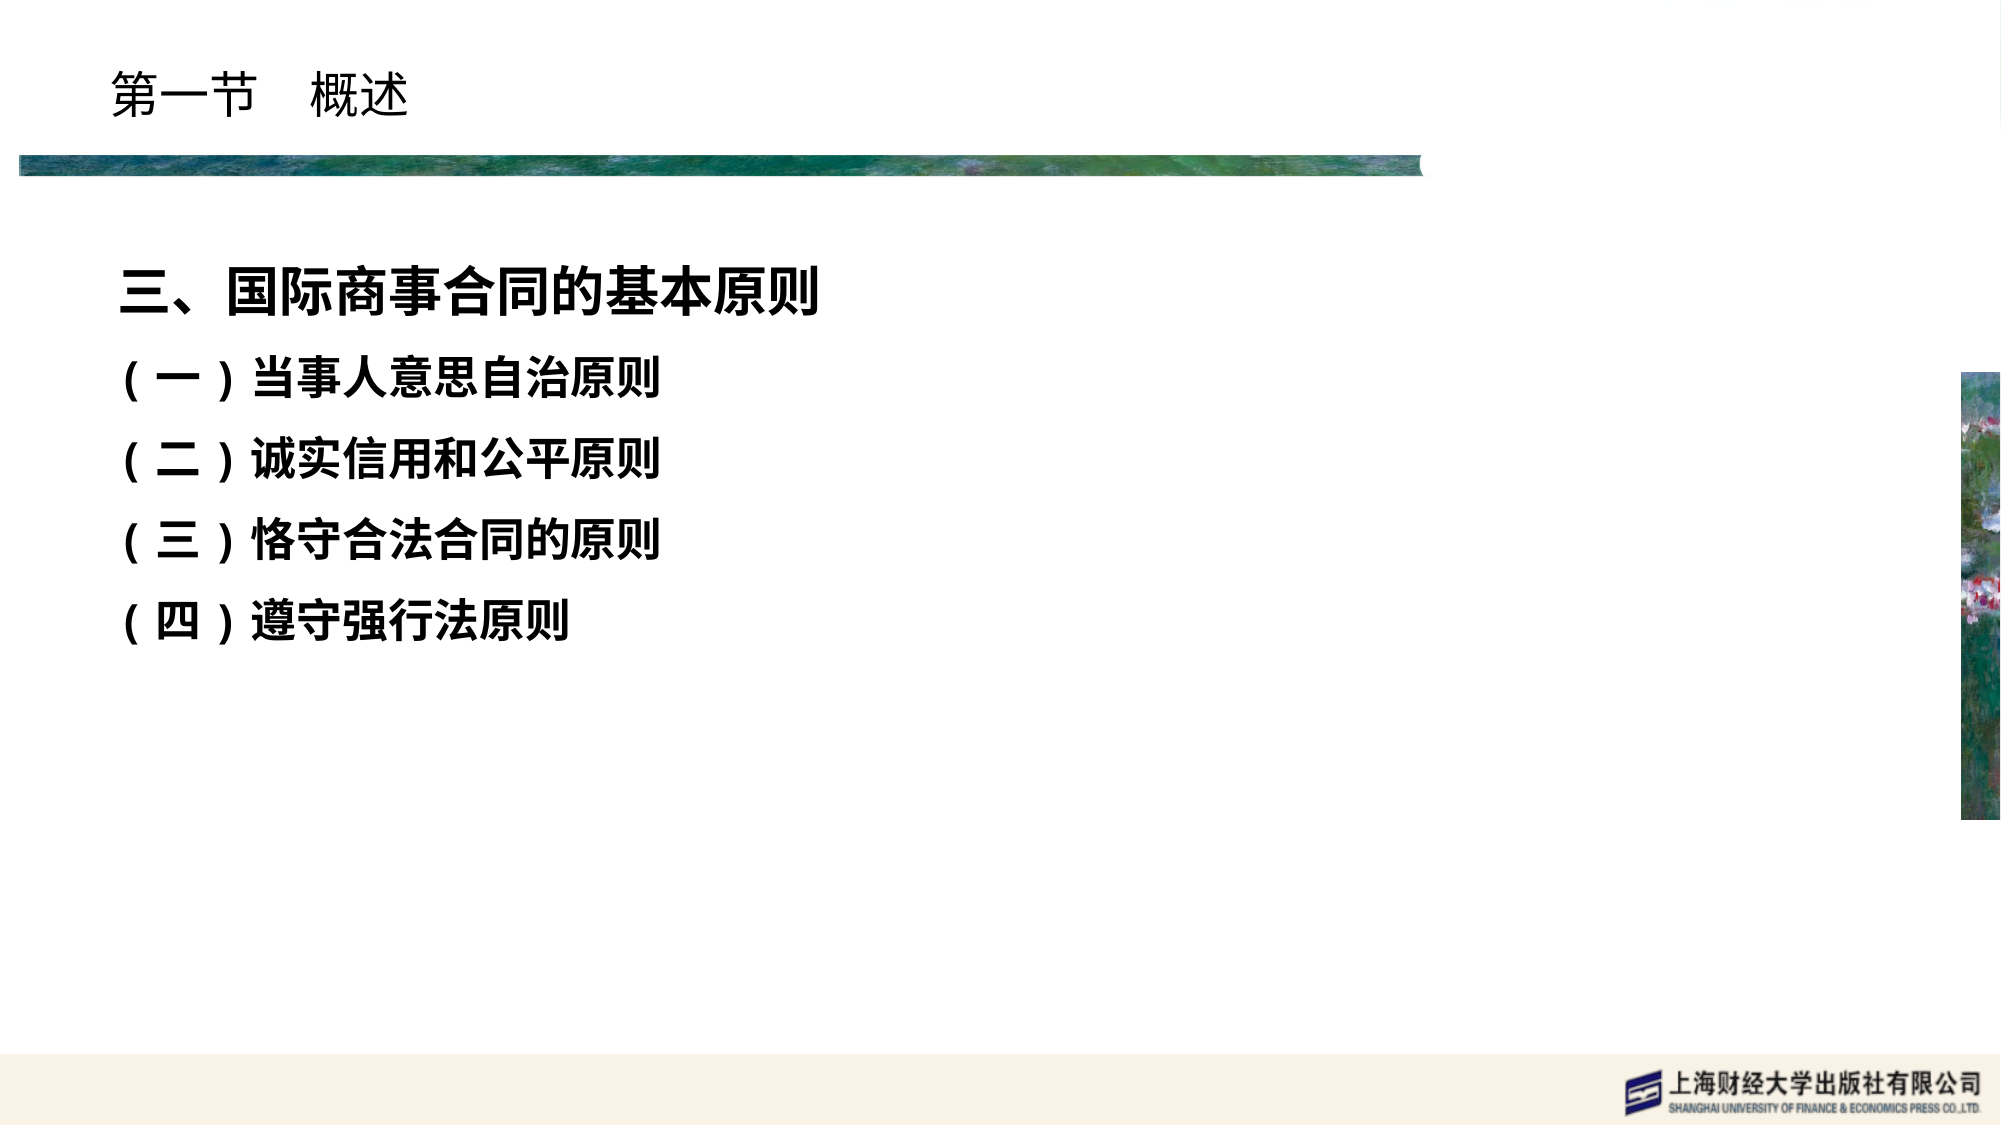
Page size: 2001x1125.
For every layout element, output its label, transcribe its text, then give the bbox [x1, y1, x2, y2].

list 三、国际商事合同的基本原则 (一)当事人意思自治原则 (二)诚实信用和公平原则 (三)恪守合法合同的原则 (四)遵守强行法原则 [102, 233, 1898, 1032]
picture [0, 0, 2001, 1125]
title 第一节 概述 [94, 42, 1451, 146]
